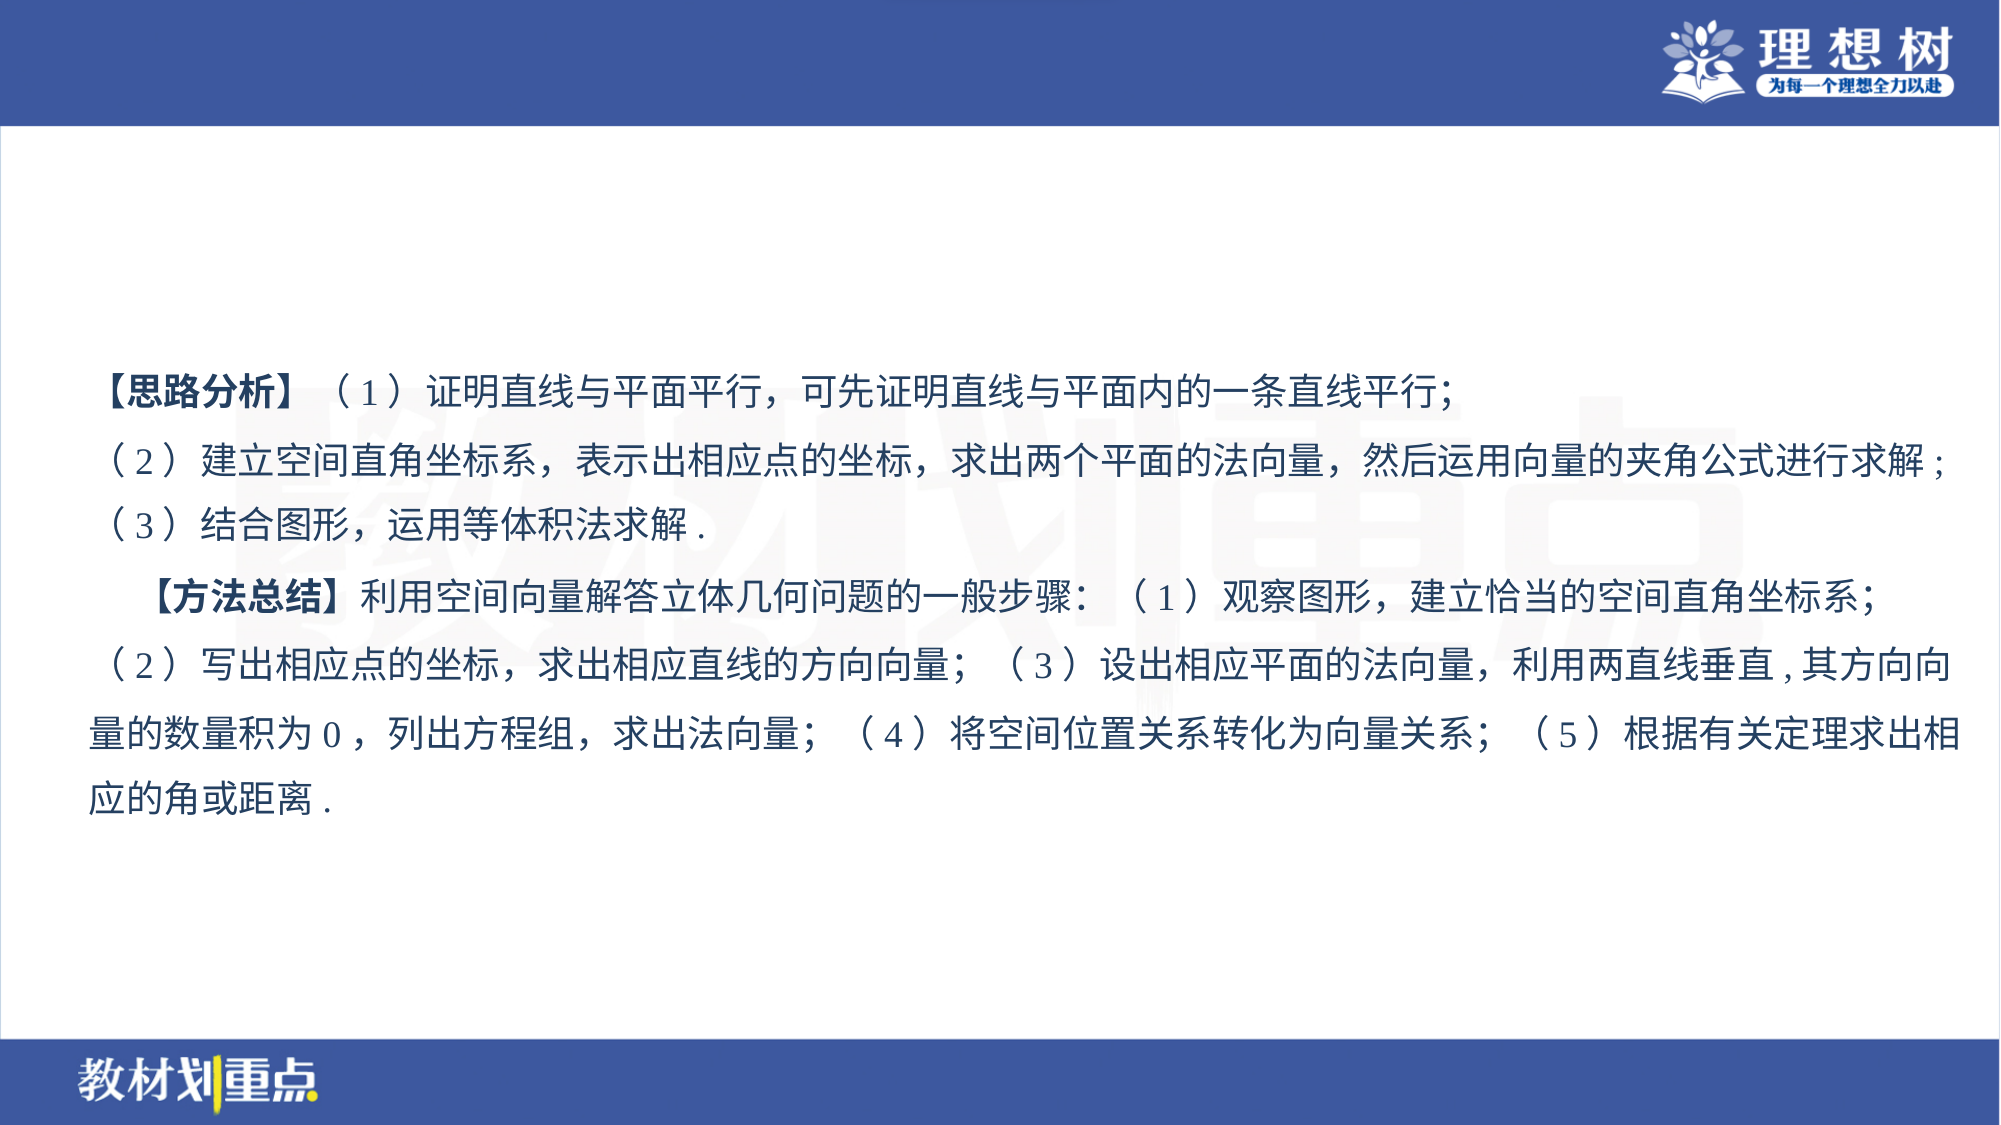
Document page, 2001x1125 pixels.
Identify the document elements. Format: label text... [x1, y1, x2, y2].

text_box 【思路分析】（1）证明直线与平面平行，可先证明直线与平面内的一条直线平行； （2）建立空间直角坐标系，表示出相应点的坐标，求出两个平面的法向量，然后运用向量的夹角公式进行求解; （3）结合图形，运用等体积法求解. [88, 344, 1911, 540]
picture [0, 0, 2000, 1125]
text_box 【方法总结】利用空间向量解答立体几何问题的一般步骤：（1）观察图形，建立恰当的空间直角坐标系； （2）写出相应点的坐标，求出相应直线的方向向量；（3）设出相应平面的法向量，利用两直线垂直,其方向向 量的数量积为0，列出方程组，求出法向量；（4）将空间位置关系转化为向量关系；（5）根据有关定理求出相 应的角或距离. [88, 548, 1911, 814]
